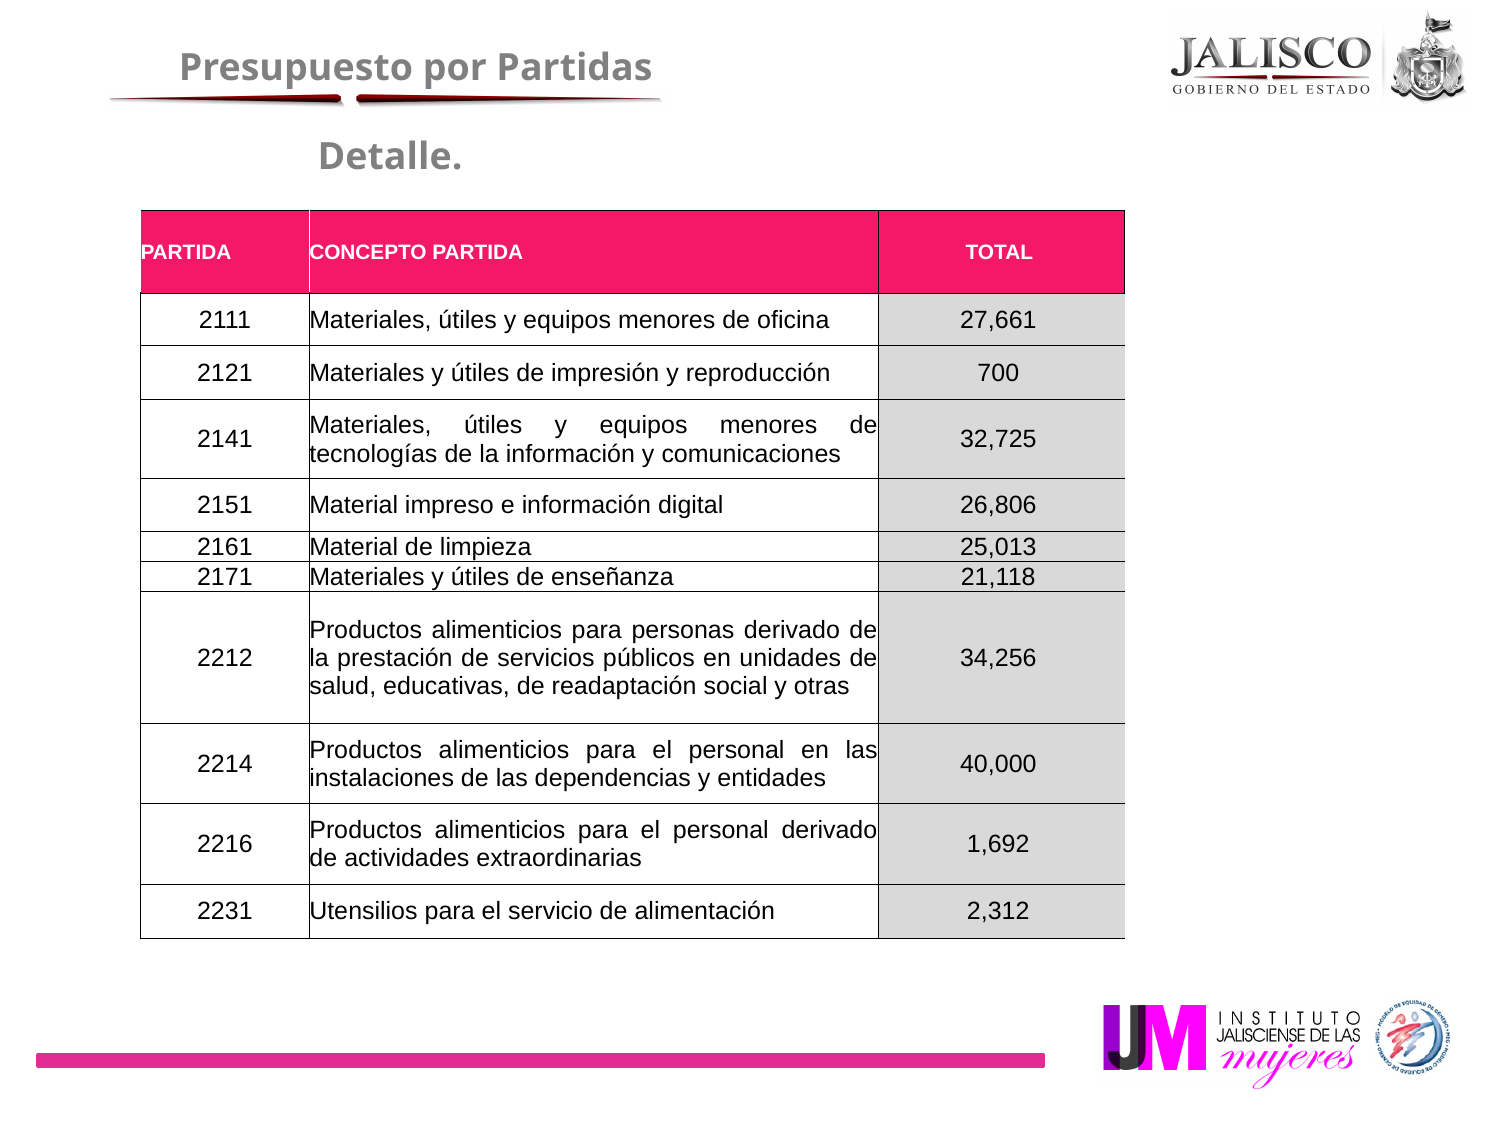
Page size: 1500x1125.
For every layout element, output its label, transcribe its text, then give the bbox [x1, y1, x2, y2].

table_cell Utensilios para el servicio de alimentación [310, 885, 878, 938]
table_cell Productos alimenticios para el personal en las instalaciones de las dependencias y entidades [310, 724, 878, 803]
table_cell 2212 [141, 592, 309, 723]
table_cell 2,312 [879, 885, 1125, 938]
picture [105, 93, 669, 110]
table_header PARTIDA [141, 211, 309, 293]
table_cell 700 [879, 346, 1125, 399]
table_cell Materiales y útiles de enseñanza [310, 562, 878, 591]
table_cell Materiales, útiles y equipos menores de tecnologías de la información y comunicaciones [310, 400, 878, 478]
table_cell 2214 [141, 724, 309, 803]
text_box [36, 1053, 1045, 1068]
table_cell 40,000 [879, 724, 1125, 803]
table_cell 2161 [141, 532, 309, 561]
table_cell 2121 [141, 346, 309, 399]
table_cell 25,013 [879, 532, 1125, 561]
table_cell 2171 [141, 562, 309, 591]
table_cell 26,806 [879, 479, 1125, 531]
table_cell Material de limpieza [310, 532, 878, 561]
table_cell 2231 [141, 885, 309, 938]
table_cell 32,725 [879, 400, 1125, 478]
table_cell 27,661 [879, 294, 1125, 345]
table_cell 21,118 [879, 562, 1125, 591]
picture [1099, 1005, 1360, 1089]
table_cell 34,256 [879, 592, 1125, 723]
table_cell 2151 [141, 479, 309, 531]
table_header CONCEPTO PARTIDA [310, 211, 878, 293]
table_cell 2111 [141, 294, 309, 345]
table_cell Productos alimenticios para personas derivado de la prestación de servicios públicos en unidades de salud, educativas, de readaptación social y otras [310, 592, 878, 723]
table_cell Materiales y útiles de impresión y reproducción [310, 346, 878, 399]
table_cell 2216 [141, 804, 309, 884]
text_box Presupuesto por Partidas [105, 35, 727, 95]
picture [1370, 995, 1454, 1079]
table_cell 2141 [141, 400, 309, 478]
table_cell 1,692 [879, 804, 1125, 884]
text_box Detalle. [185, 124, 596, 185]
table_cell Productos alimenticios para el personal derivado de actividades extraordinarias [310, 804, 878, 884]
table_cell Material impreso e información digital [310, 479, 878, 531]
table_header TOTAL [879, 211, 1124, 293]
picture [1171, 10, 1470, 106]
table_cell Materiales, útiles y equipos menores de oficina [310, 294, 878, 345]
